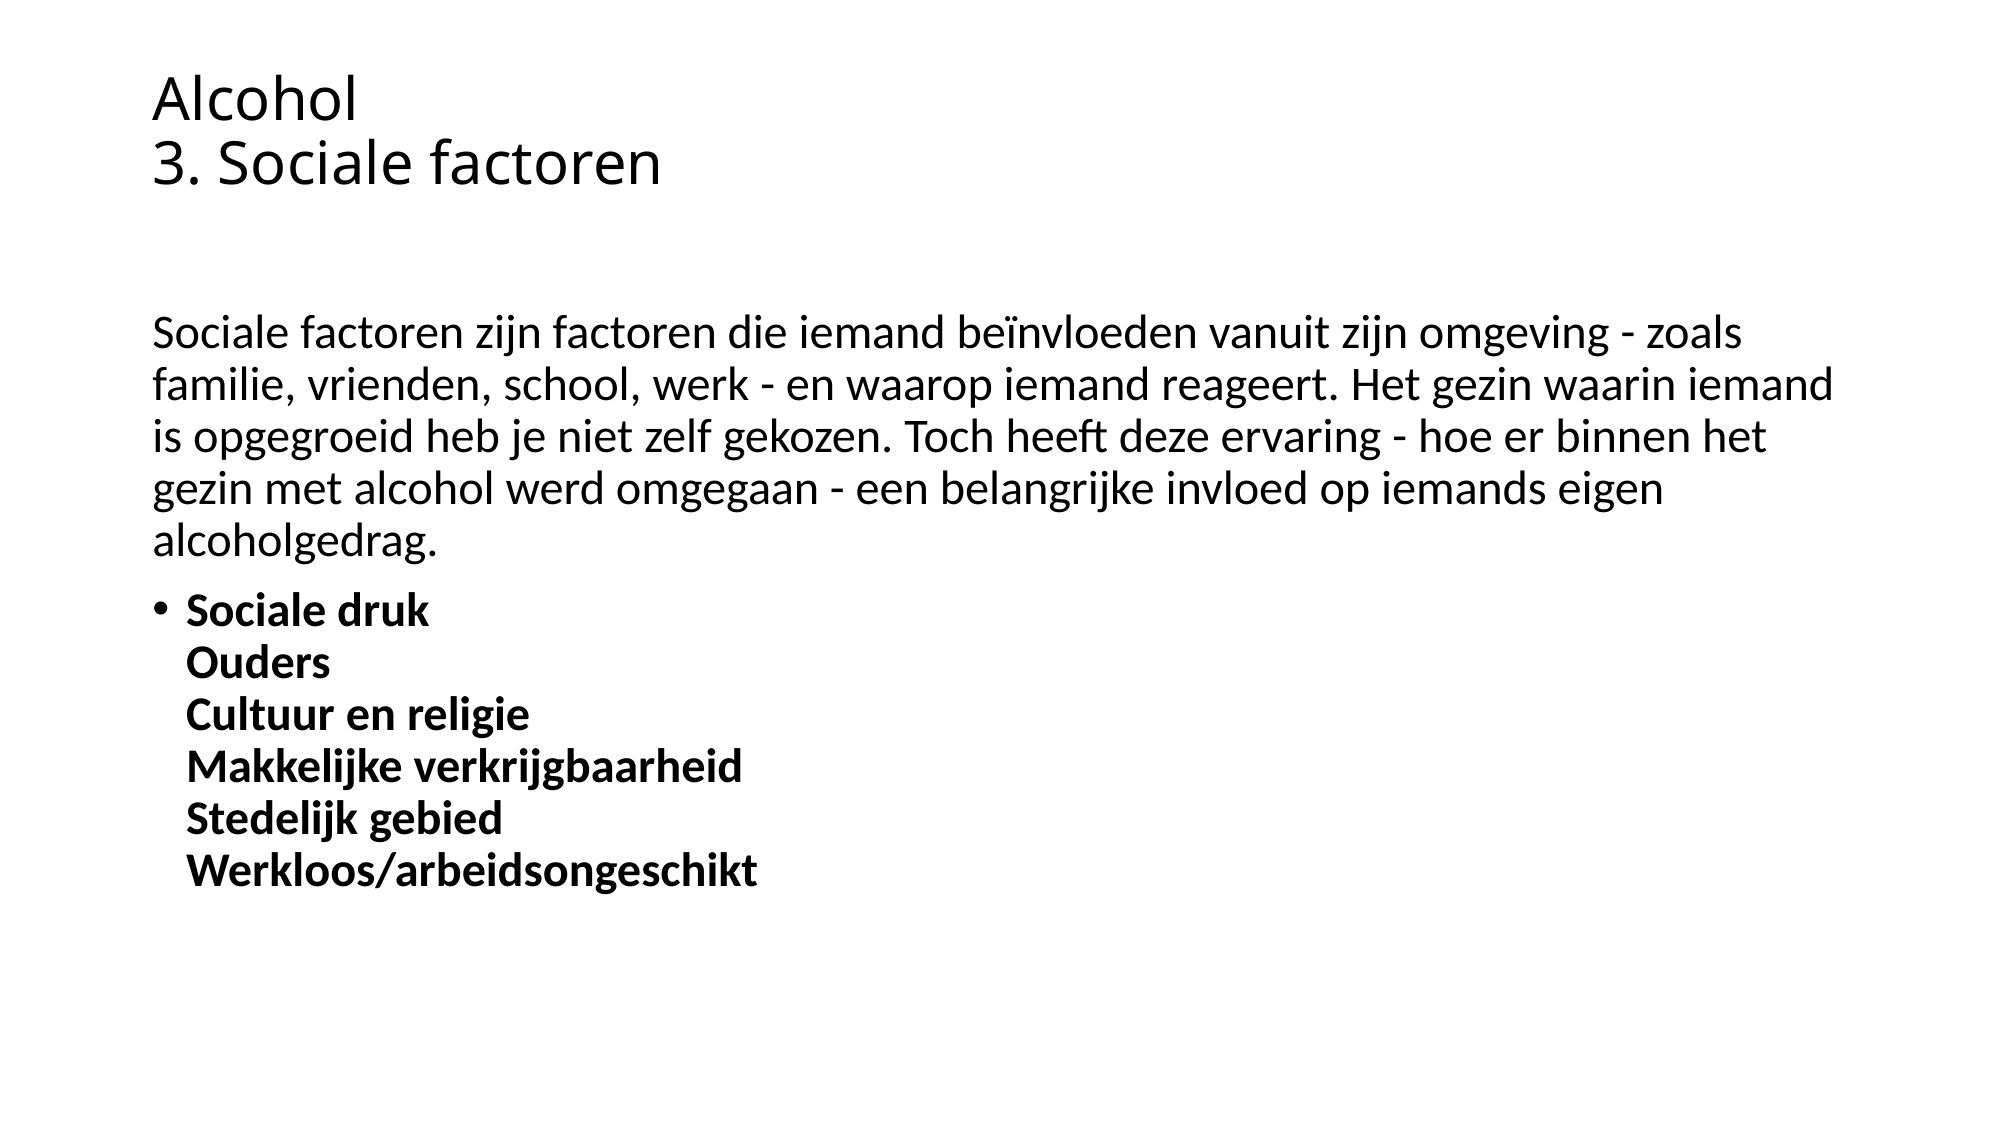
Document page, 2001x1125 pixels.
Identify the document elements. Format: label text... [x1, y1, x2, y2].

list Sociale factoren zijn factoren die iemand beïnvloeden vanuit zijn omgeving - zoals familie, vrienden, school, werk - en waarop iemand reageert. Het gezin waarin iemand is opgegroeid heb je niet zelf gekozen. Toch heeft deze ervaring - hoe er binnen het gezin met alcohol werd omgegaan - een belangrijke invloed op iemands eigen alcoholgedrag. Sociale druk Ouders Cultuur en religie Makkelijke verkrijgbaarheid Stedelijk gebied Werkloos/arbeidsongeschikt [137, 299, 1863, 1014]
title Alcohol 3. Sociale factoren [137, 59, 1863, 278]
